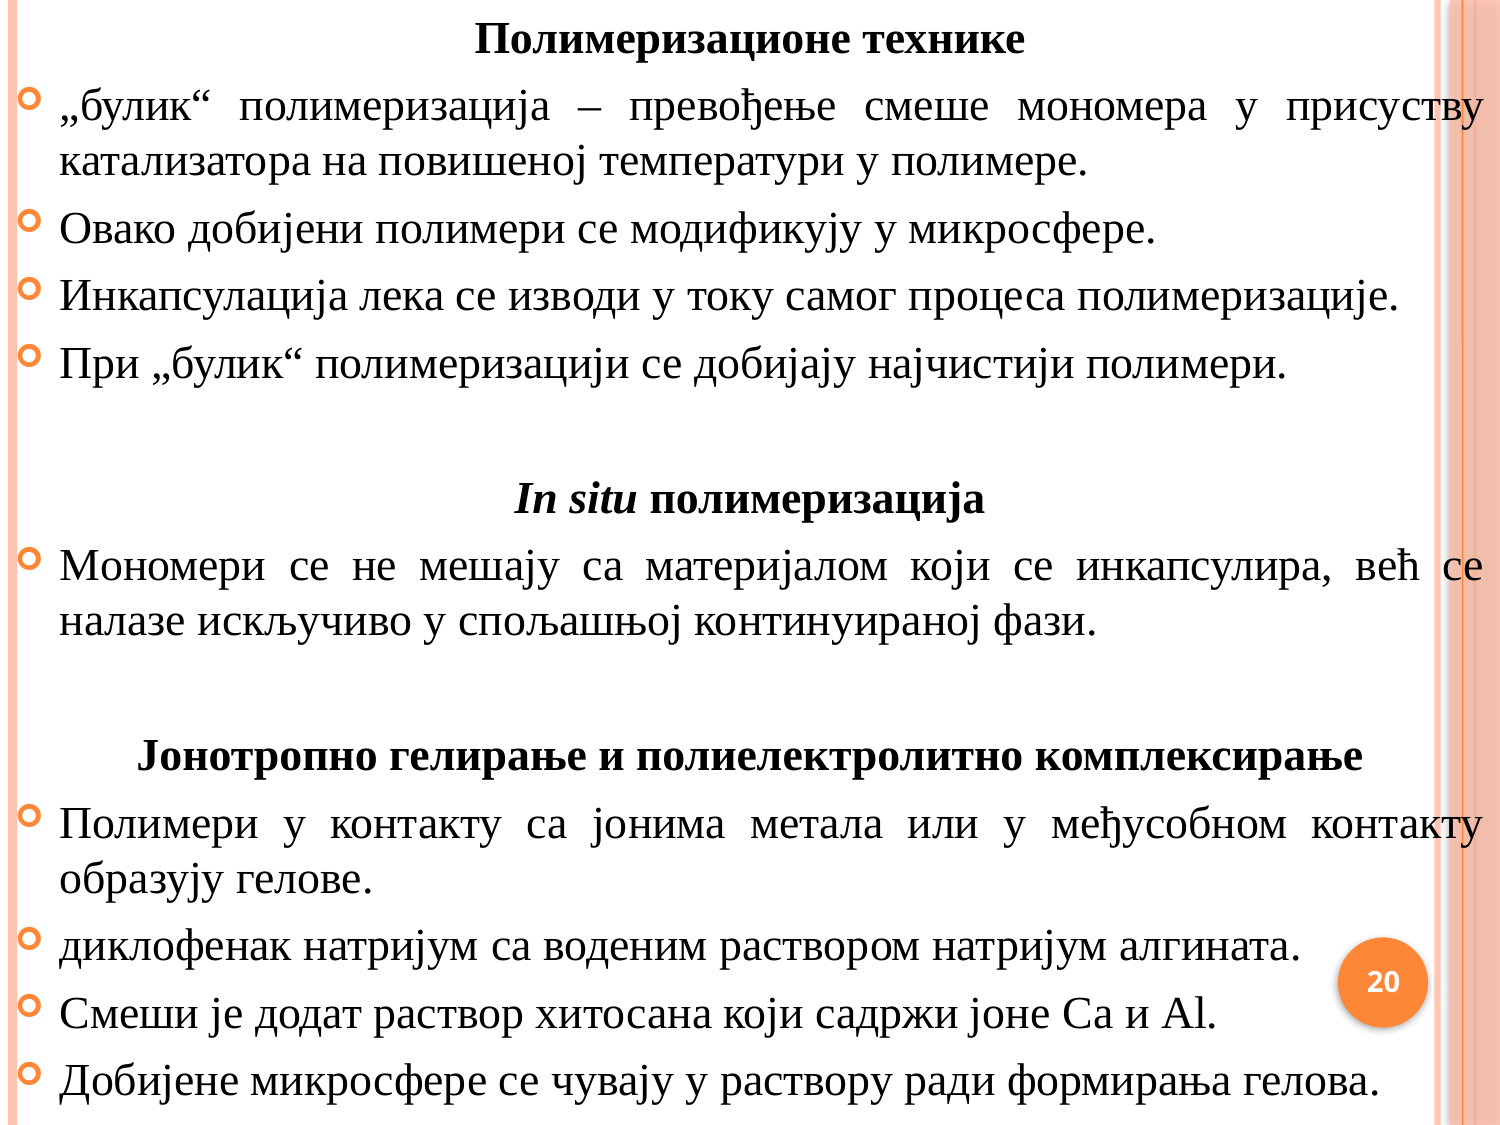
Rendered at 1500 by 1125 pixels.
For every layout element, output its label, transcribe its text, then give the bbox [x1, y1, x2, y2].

list Полимеризационе технике „булик“ полимеризација – превођење смеше мономера у присуству катализатора на повишеној температури у полимере. Овако добијени полимери се модификују у микросфере. Инкапсулација лека се изводи у току самог процеса полимеризације. При „булик“ полимеризацији се добијају најчистији полимери. In situ полимеризација Мономери се не мешају са материјалом који се инкапсулира, већ се налазе искључиво у спољашњој континуираној фази. Јонотропно гелирање и полиелектролитно комплексирање Полимери у контакту са јонима метала или у међусобном контакту образују гелове. диклофенак натријум са воденим раствором натријум алгината. Смеши је додат раствор хитосана који садржи јоне Ca и Al. Добијене микросфере се чувају у раствору ради формирања гелова. [0, 0, 1500, 1125]
